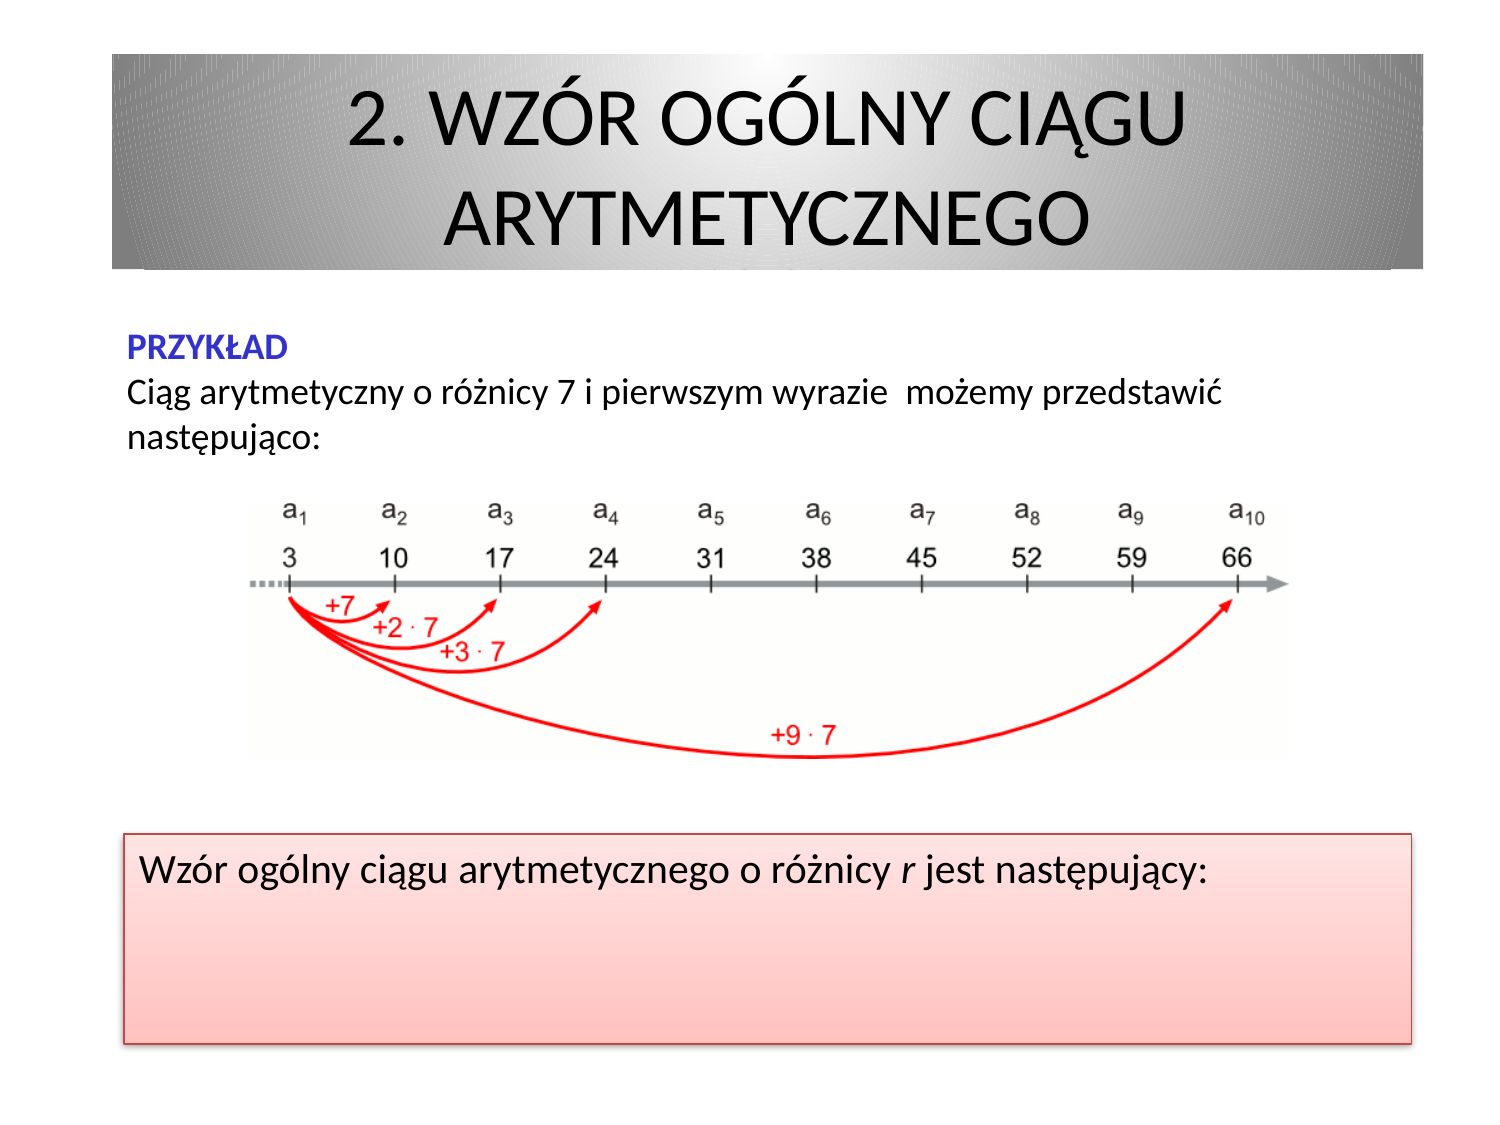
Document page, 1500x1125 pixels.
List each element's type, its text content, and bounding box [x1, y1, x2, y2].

picture [246, 503, 1289, 759]
text_box 2. WZÓR OGÓLNY CIĄGU ARYTMETYCZNEGO [112, 54, 1424, 270]
